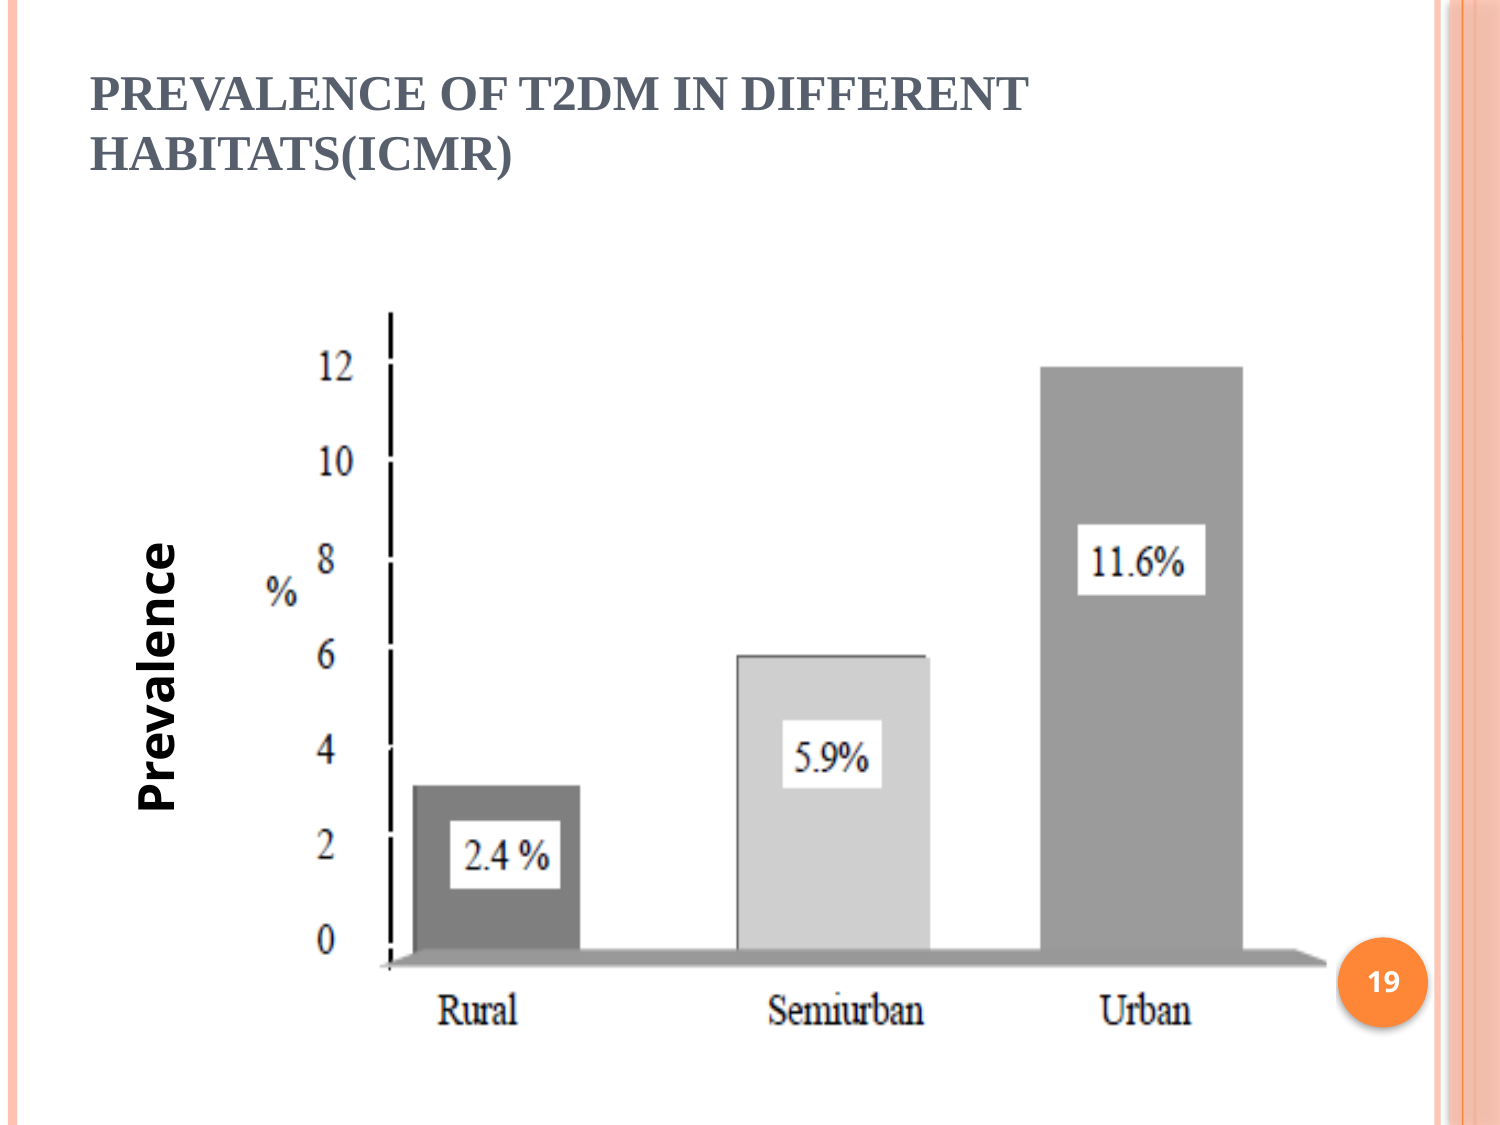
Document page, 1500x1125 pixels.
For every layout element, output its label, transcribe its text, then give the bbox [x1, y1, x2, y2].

picture [245, 210, 1337, 1050]
text_box Prevalence [117, 468, 208, 830]
slide_number 19 [1342, 940, 1434, 1027]
title Prevalence of T2DM in different habitats(ICMR) [75, 45, 1395, 188]
